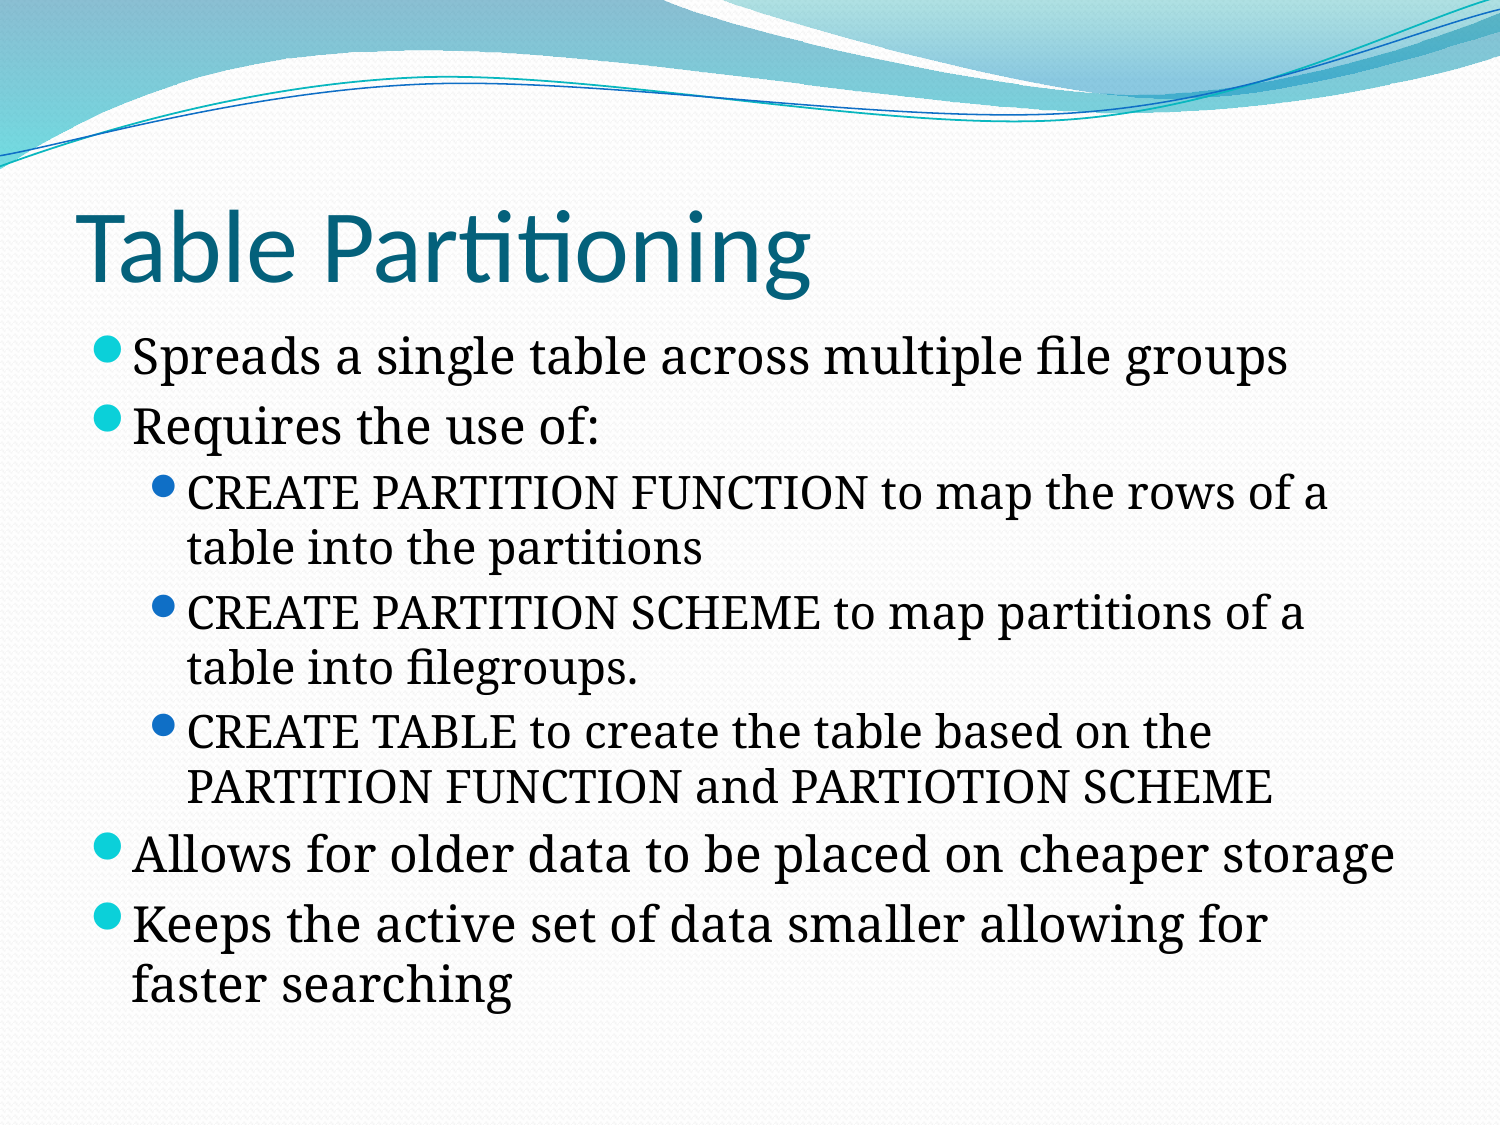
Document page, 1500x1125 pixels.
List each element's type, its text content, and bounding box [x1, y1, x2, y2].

list Spreads a single table across multiple file groups Requires the use of: CREATE PARTITION FUNCTION to map the rows of a table into the partitions CREATE PARTITION SCHEME to map partitions of a table into filegroups. CREATE TABLE to create the table based on the PARTITION FUNCTION and PARTIOTION SCHEME Allows for older data to be placed on cheaper storage Keeps the active set of data smaller allowing for faster searching [75, 317, 1425, 1038]
title Table Partitioning [75, 115, 1425, 303]
